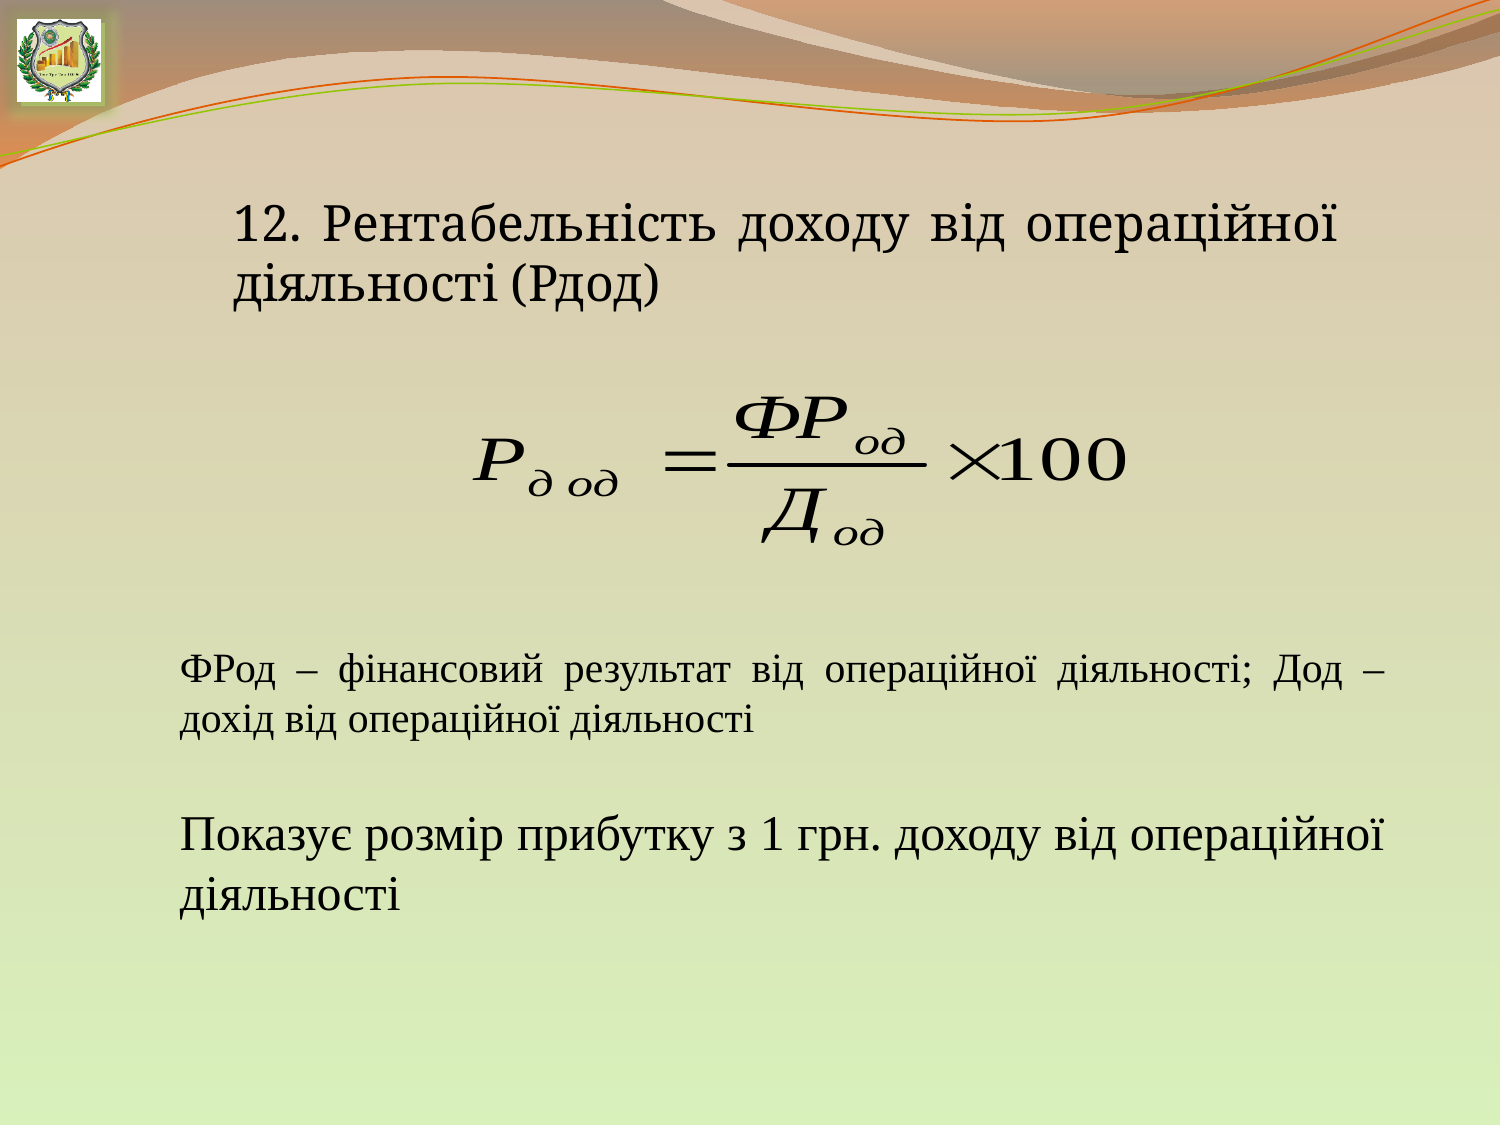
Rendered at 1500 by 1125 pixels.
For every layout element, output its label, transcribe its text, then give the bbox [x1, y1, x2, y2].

picture [17, 18, 101, 102]
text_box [454, 373, 1140, 563]
text_box [0, 0, 1500, 75]
text_box 12. Рентабельність доходу від операційної діяльності (Рдод) [218, 184, 1353, 320]
text_box ФРод – фінансовий результат від операційної діяльності; Дод – дохід від операційної діяльності Показує розмір прибутку з 1 грн. доходу від операційної діяльності [165, 633, 1400, 929]
